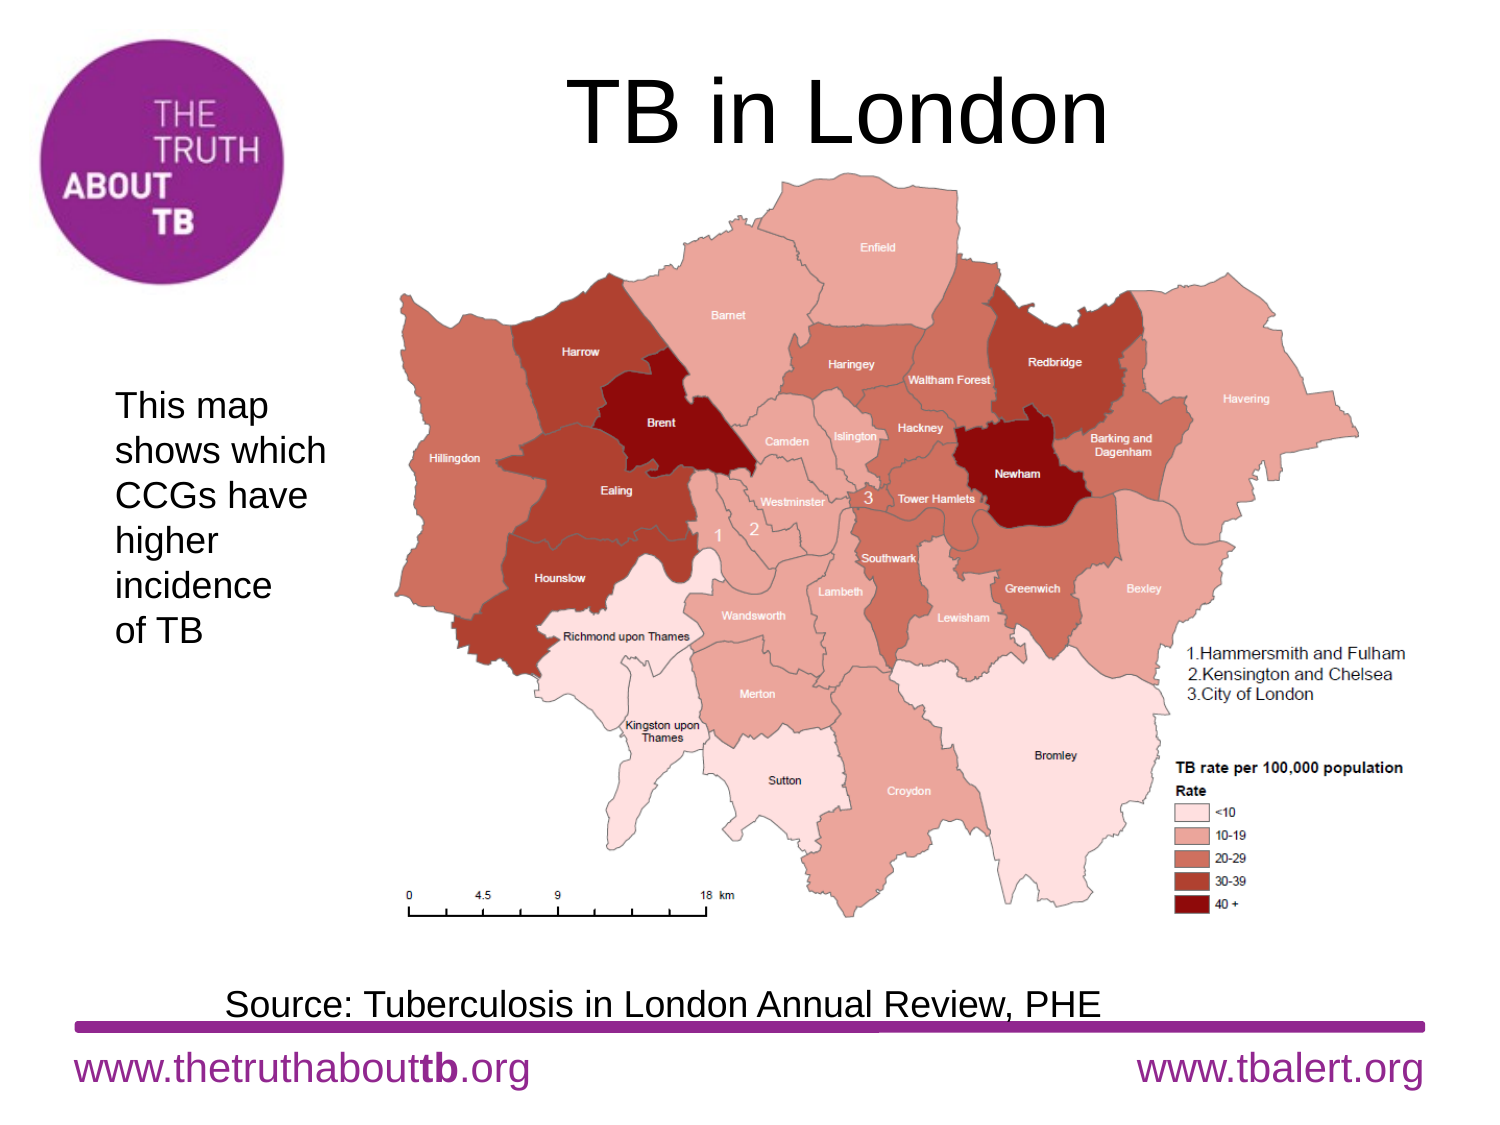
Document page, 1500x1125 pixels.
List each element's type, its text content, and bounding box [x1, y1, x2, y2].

text_box This map shows which CCGs have higher incidence of TB [100, 373, 358, 659]
picture [29, 29, 295, 295]
picture [363, 166, 1423, 943]
text_box TB in London [275, 13, 1402, 201]
text_box Source: Tuberculosis in London Annual Review, PHE [209, 972, 1356, 1033]
